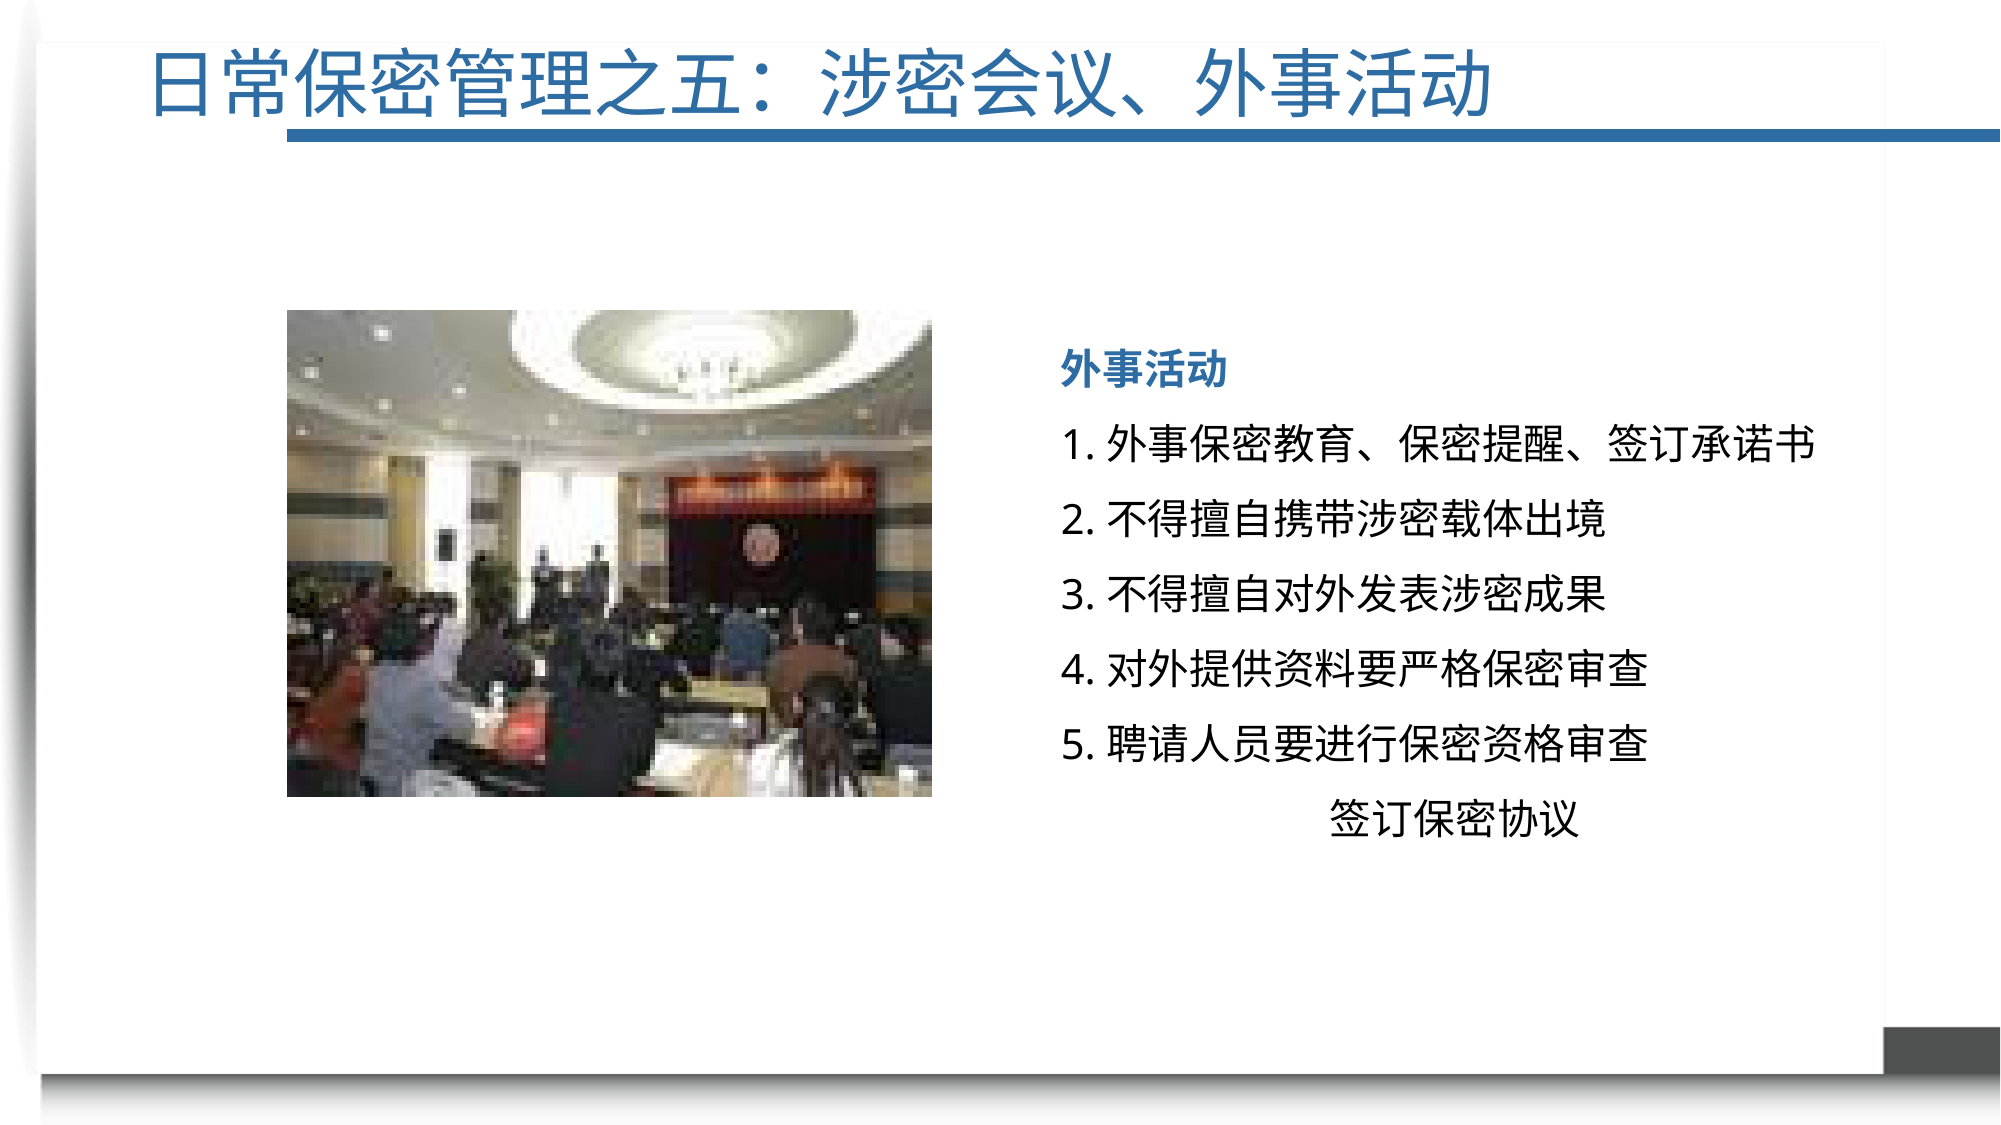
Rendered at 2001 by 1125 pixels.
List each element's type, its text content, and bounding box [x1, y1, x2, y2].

text_box 外事活动 1.外事保密教育、保密提醒、签订承诺书 2.不得擅自携带涉密载体出境 3.不得擅自对外发表涉密成果 4.对外提供资料要严格保密审查 5.聘请人员要进行保密资格审查 签订保密协议 [1046, 310, 2000, 850]
picture [0, 0, 2001, 1125]
text_box 日常保密管理之五：涉密会议、外事活动 [128, 29, 1509, 135]
